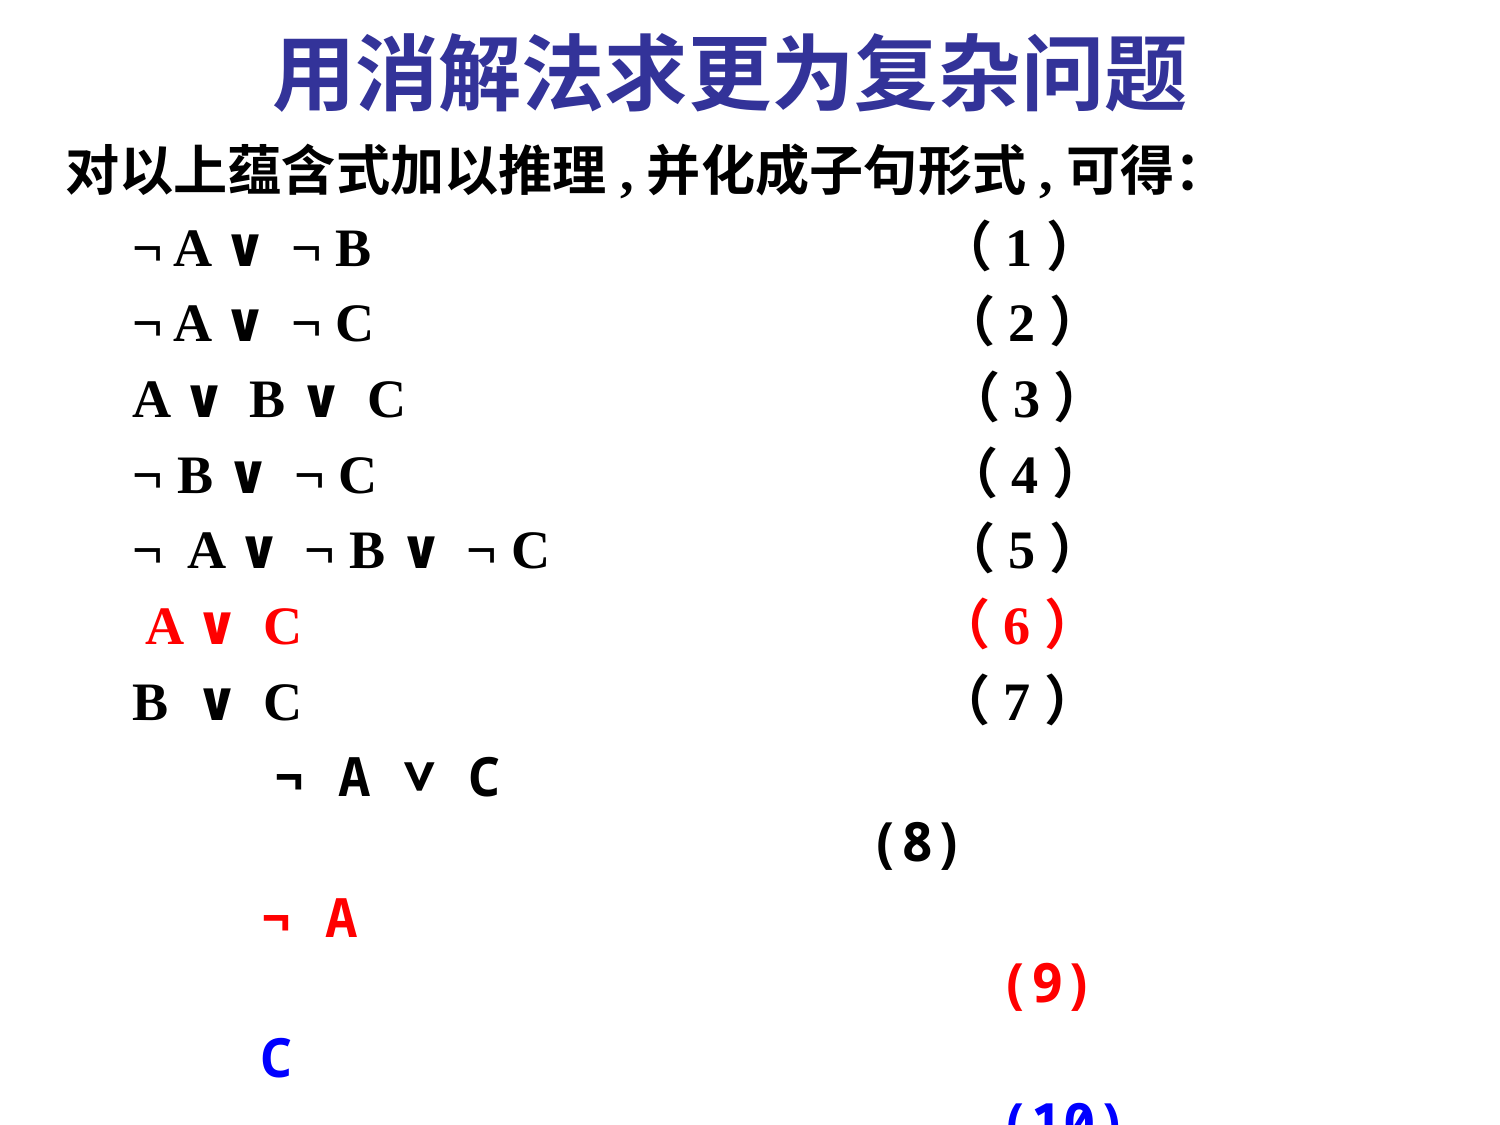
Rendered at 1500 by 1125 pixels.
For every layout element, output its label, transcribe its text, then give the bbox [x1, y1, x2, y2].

title 用消解法求更为复杂问题 [24, 0, 1436, 142]
list 对以上蕴含式加以推理,并化成子句形式,可得： ¬ A ∨ ¬ B （1） ¬ A ∨ ¬ C （2） A ∨ B ∨ C （3） ¬ B ∨ ¬ C （4） ¬ A ∨ ¬ B ∨ ¬ C （5） A ∨ C （6） B ∨ C （7） ¬ A ∨ C (8) ¬ A (9) C (10) [64, 149, 1247, 905]
